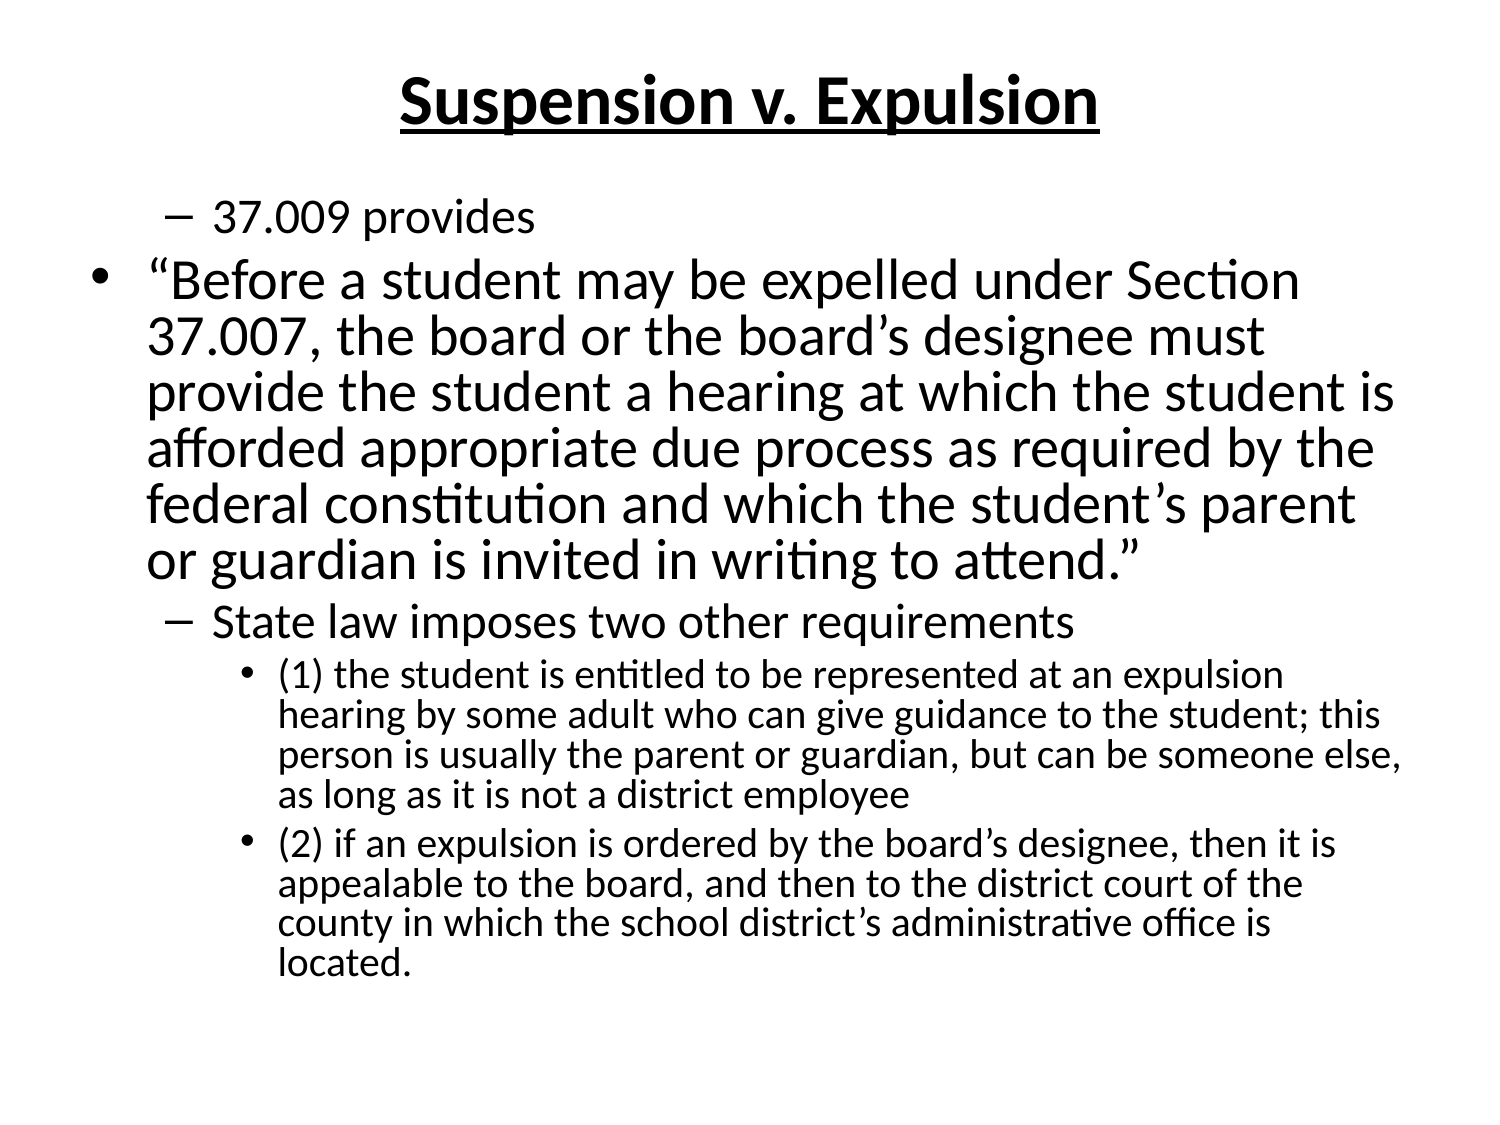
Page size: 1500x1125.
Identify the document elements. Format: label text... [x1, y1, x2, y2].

list 37.009 provides “Before a student may be expelled under Section 37.007, the board or the board’s designee must provide the student a hearing at which the student is afforded appropriate due process as required by the federal constitution and which the student’s parent or guardian is invited in writing to attend.” State law imposes two other requirements (1) the student is entitled to be represented at an expulsion hearing by some adult who can give guidance to the student; this person is usually the parent or guardian, but can be someone else, as long as it is not a district employee (2) if an expulsion is ordered by the board’s designee, then it is appealable to the board, and then to the district court of the county in which the school district’s administrative office is located. [74, 187, 1426, 1038]
title Suspension v. Expulsion [74, 44, 1426, 187]
